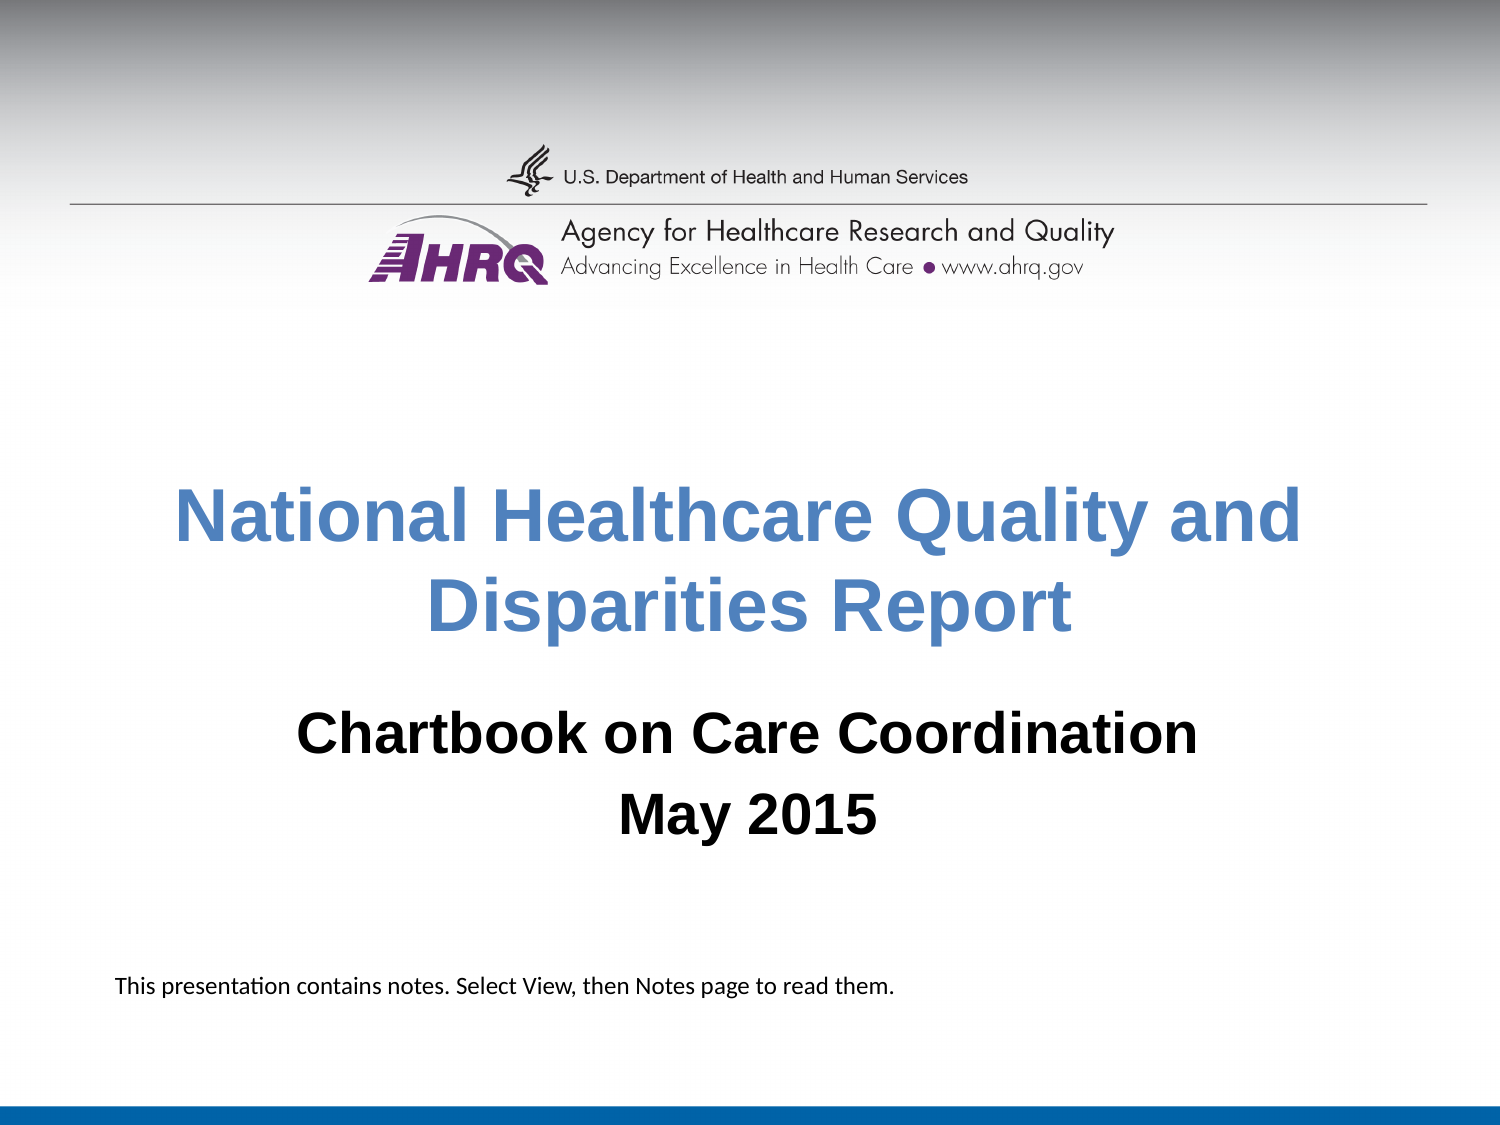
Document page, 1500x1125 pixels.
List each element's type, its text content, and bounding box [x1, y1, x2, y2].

list Chartbook on Care Coordination May 2015 [73, 687, 1424, 880]
title National Healthcare Quality and Disparities Report [75, 425, 1425, 688]
picture [0, 0, 1500, 1125]
text_box This presentation contains notes. Select View, then Notes page to read them. [99, 962, 1425, 1008]
